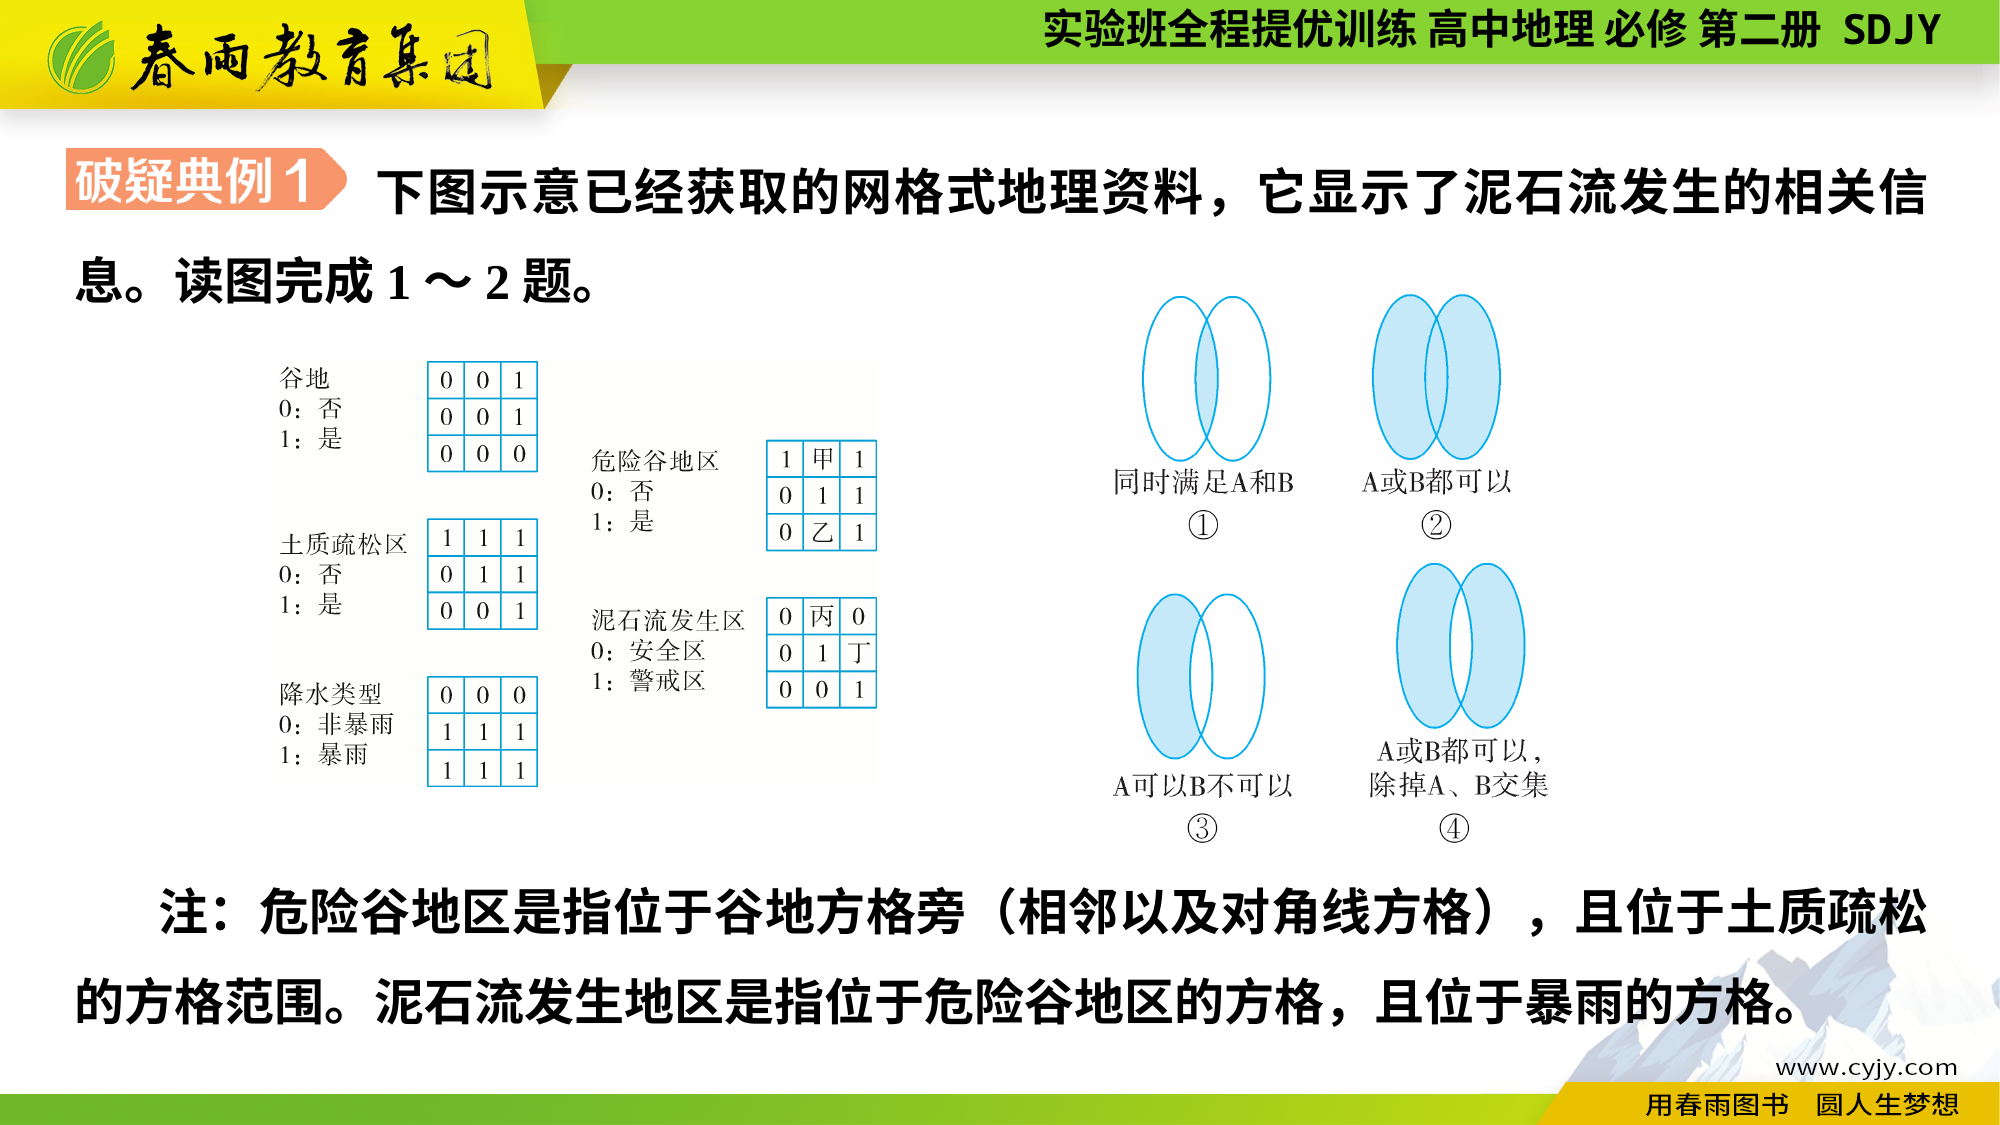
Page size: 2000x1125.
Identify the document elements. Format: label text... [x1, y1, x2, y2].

picture [0, 0, 2000, 1125]
list 下图示意已经获取的网格式地理资料，它显示了泥石流发生的相关信息。读图完成1～2题。 注：危险谷地区是指位于谷地方格旁（相邻以及对角线方格），且位于土质疏松的方格范围。泥石流发生地区是指位于危险谷地区的方格，且位于暴雨的方格。 [59, 122, 1944, 1047]
